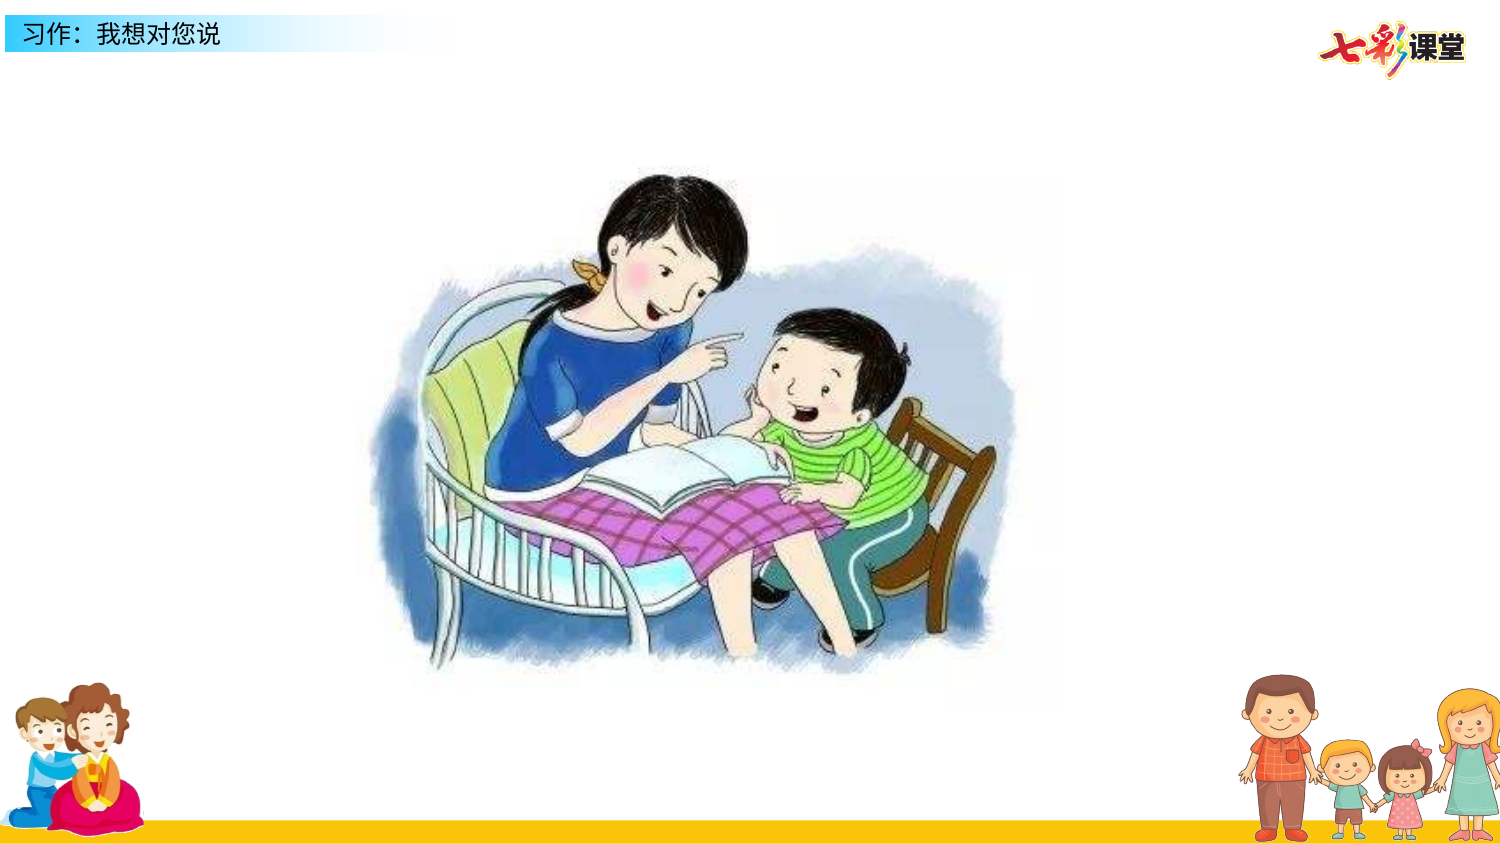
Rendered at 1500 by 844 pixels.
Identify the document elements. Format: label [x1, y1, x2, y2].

picture [1316, 20, 1468, 80]
picture [0, 672, 144, 844]
picture [356, 123, 1062, 712]
picture [1226, 608, 1500, 844]
